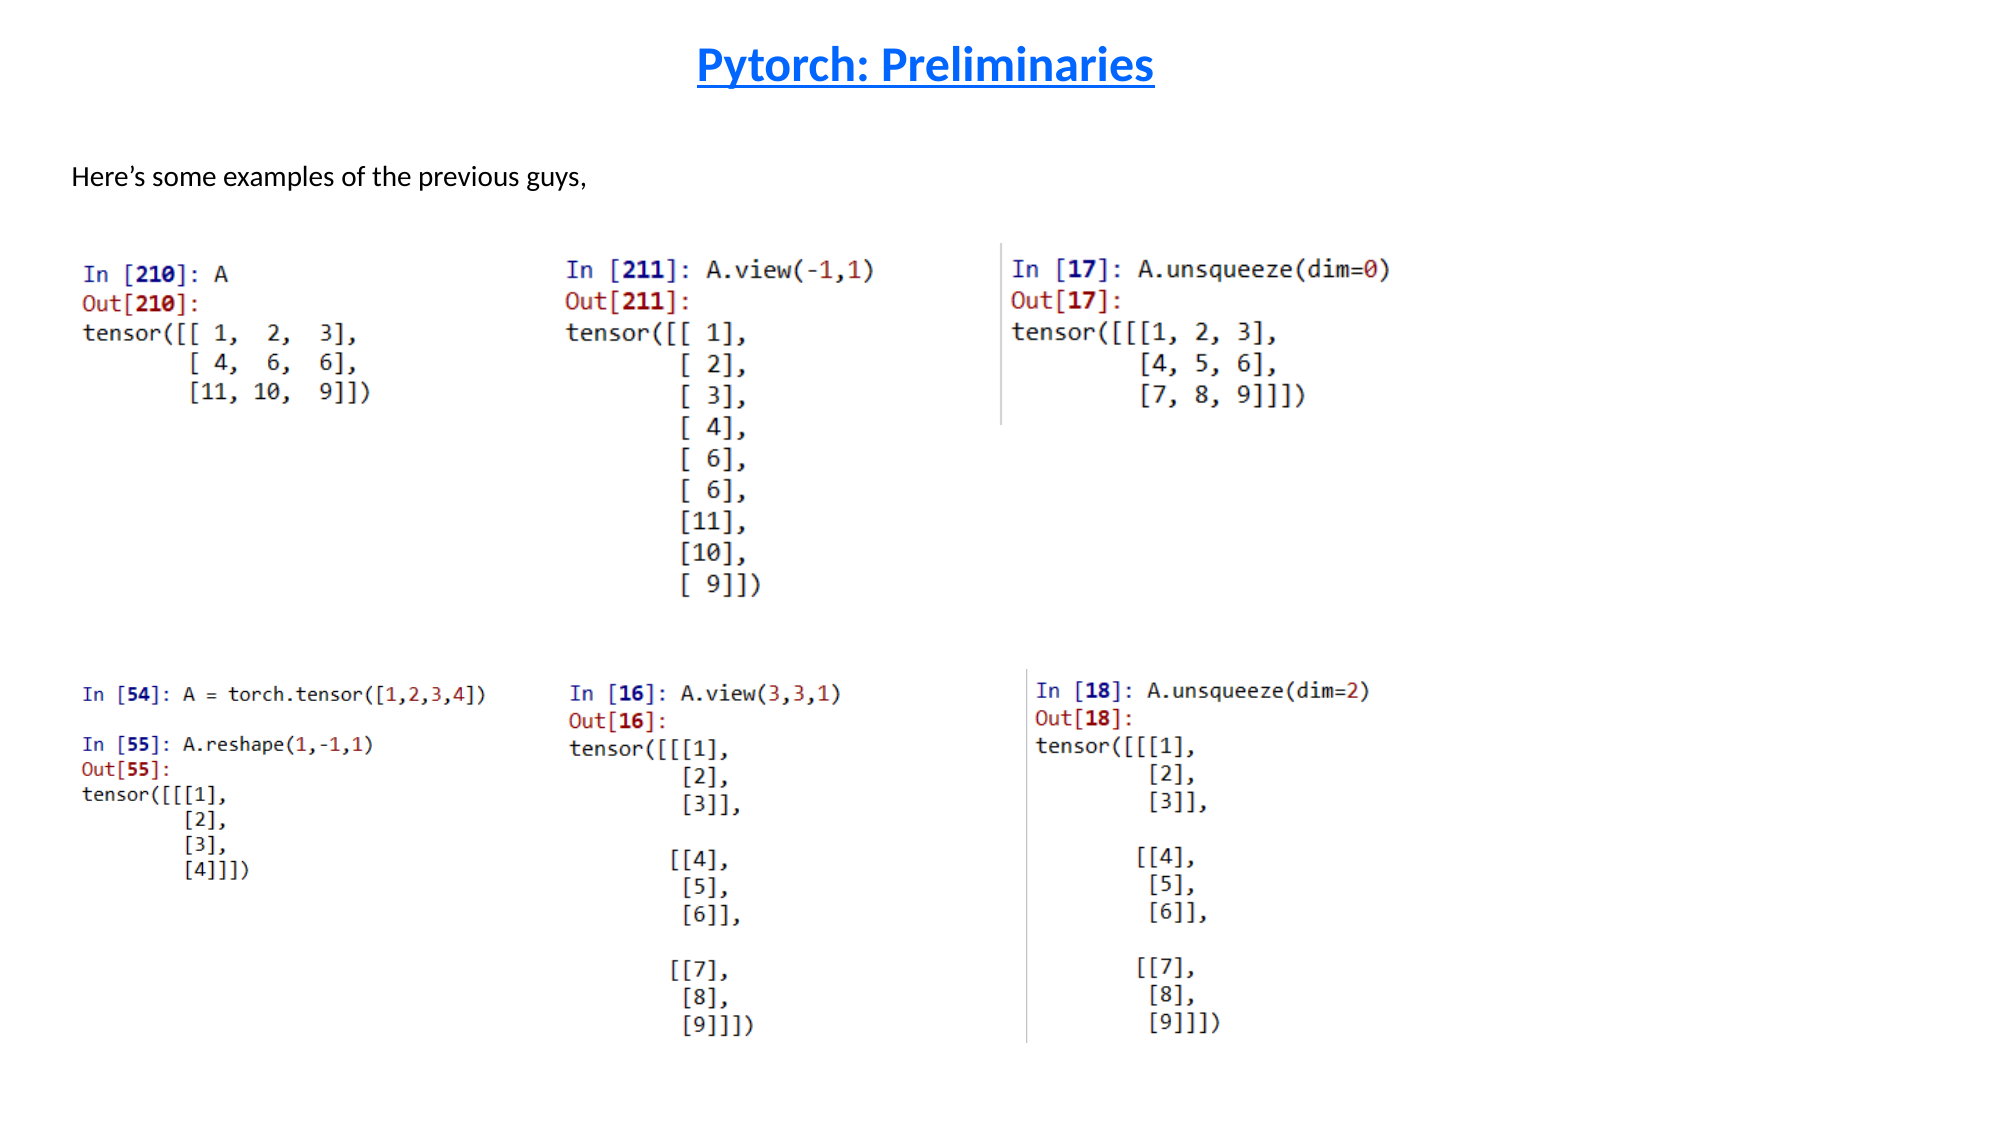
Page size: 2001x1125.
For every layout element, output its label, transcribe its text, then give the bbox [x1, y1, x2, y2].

picture [77, 676, 492, 886]
text_box Pytorch: Preliminaries [682, 24, 1170, 100]
text_box Here’s some examples of the previous guys, [56, 150, 1075, 200]
picture [1026, 669, 1374, 1043]
picture [560, 669, 848, 1050]
picture [999, 243, 1400, 425]
picture [560, 250, 876, 605]
picture [77, 250, 381, 418]
